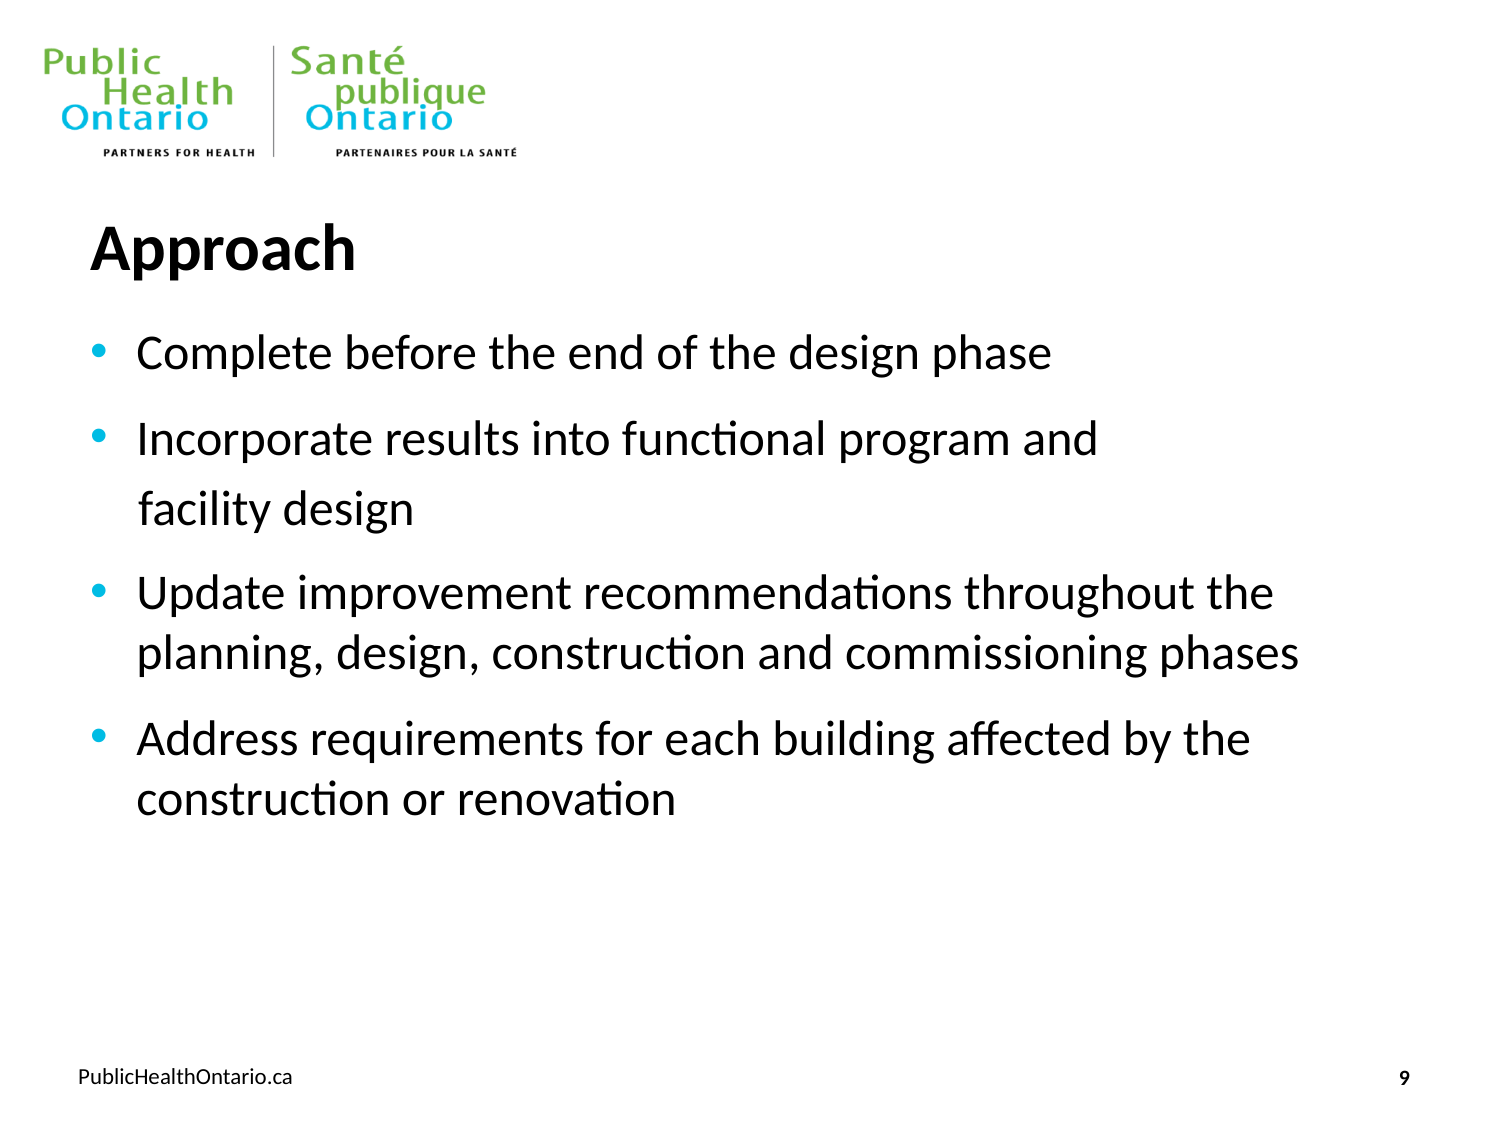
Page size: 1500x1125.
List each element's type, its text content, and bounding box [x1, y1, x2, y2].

slide_number 9 [1287, 1057, 1425, 1096]
picture [37, 37, 525, 165]
list Complete before the end of the design phase Incorporate results into functional program and facility design Update improvement recommendations throughout the planning, design, construction and commissioning phases Address requirements for each building affected by the construction or renovation [75, 312, 1425, 1038]
title Approach [75, 187, 1425, 300]
